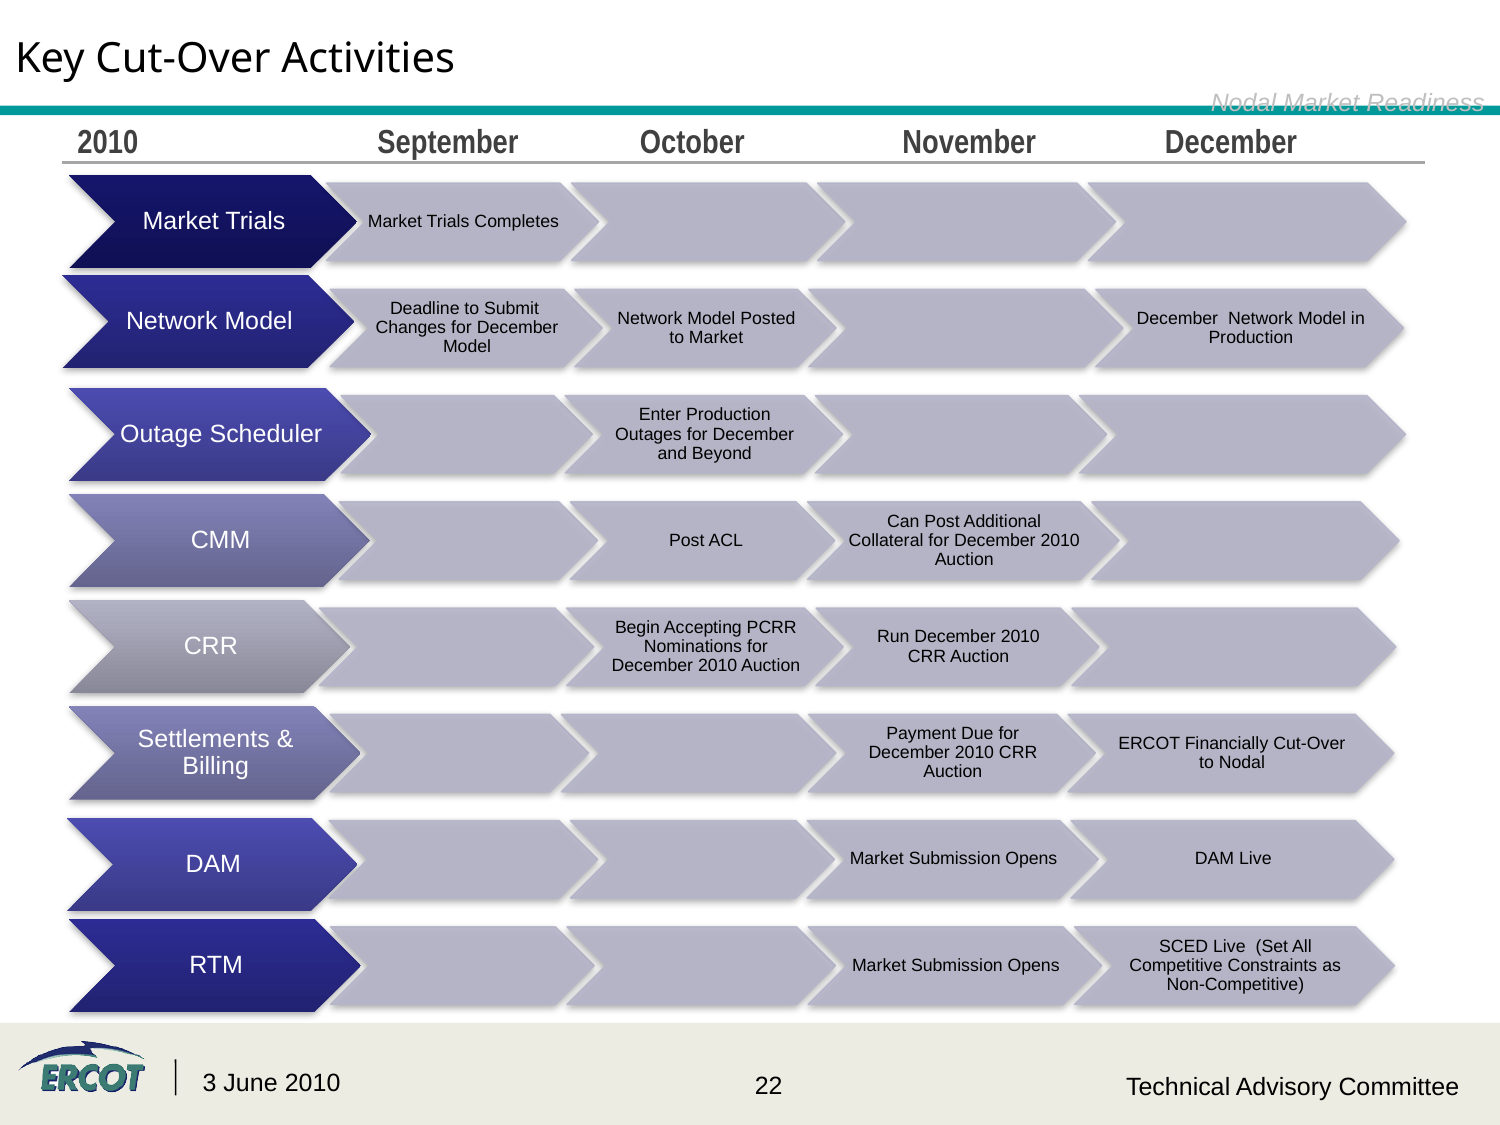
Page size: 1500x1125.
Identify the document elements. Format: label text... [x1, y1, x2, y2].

text_box December [1149, 113, 1363, 150]
footer Technical Advisory Committee [1024, 1062, 1476, 1125]
text_box Nodal Market Readiness [1075, 113, 1149, 125]
text_box October [624, 113, 763, 161]
text_box 2010 [62, 113, 238, 162]
text_box September [362, 113, 538, 161]
text_box November [887, 113, 1075, 161]
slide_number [187, 1059, 538, 1125]
text_box Nodal Market Readiness [1363, 113, 1500, 125]
picture [10, 1031, 151, 1111]
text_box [62, 174, 1413, 1013]
title Key Cut-Over Activities [0, 0, 1500, 113]
